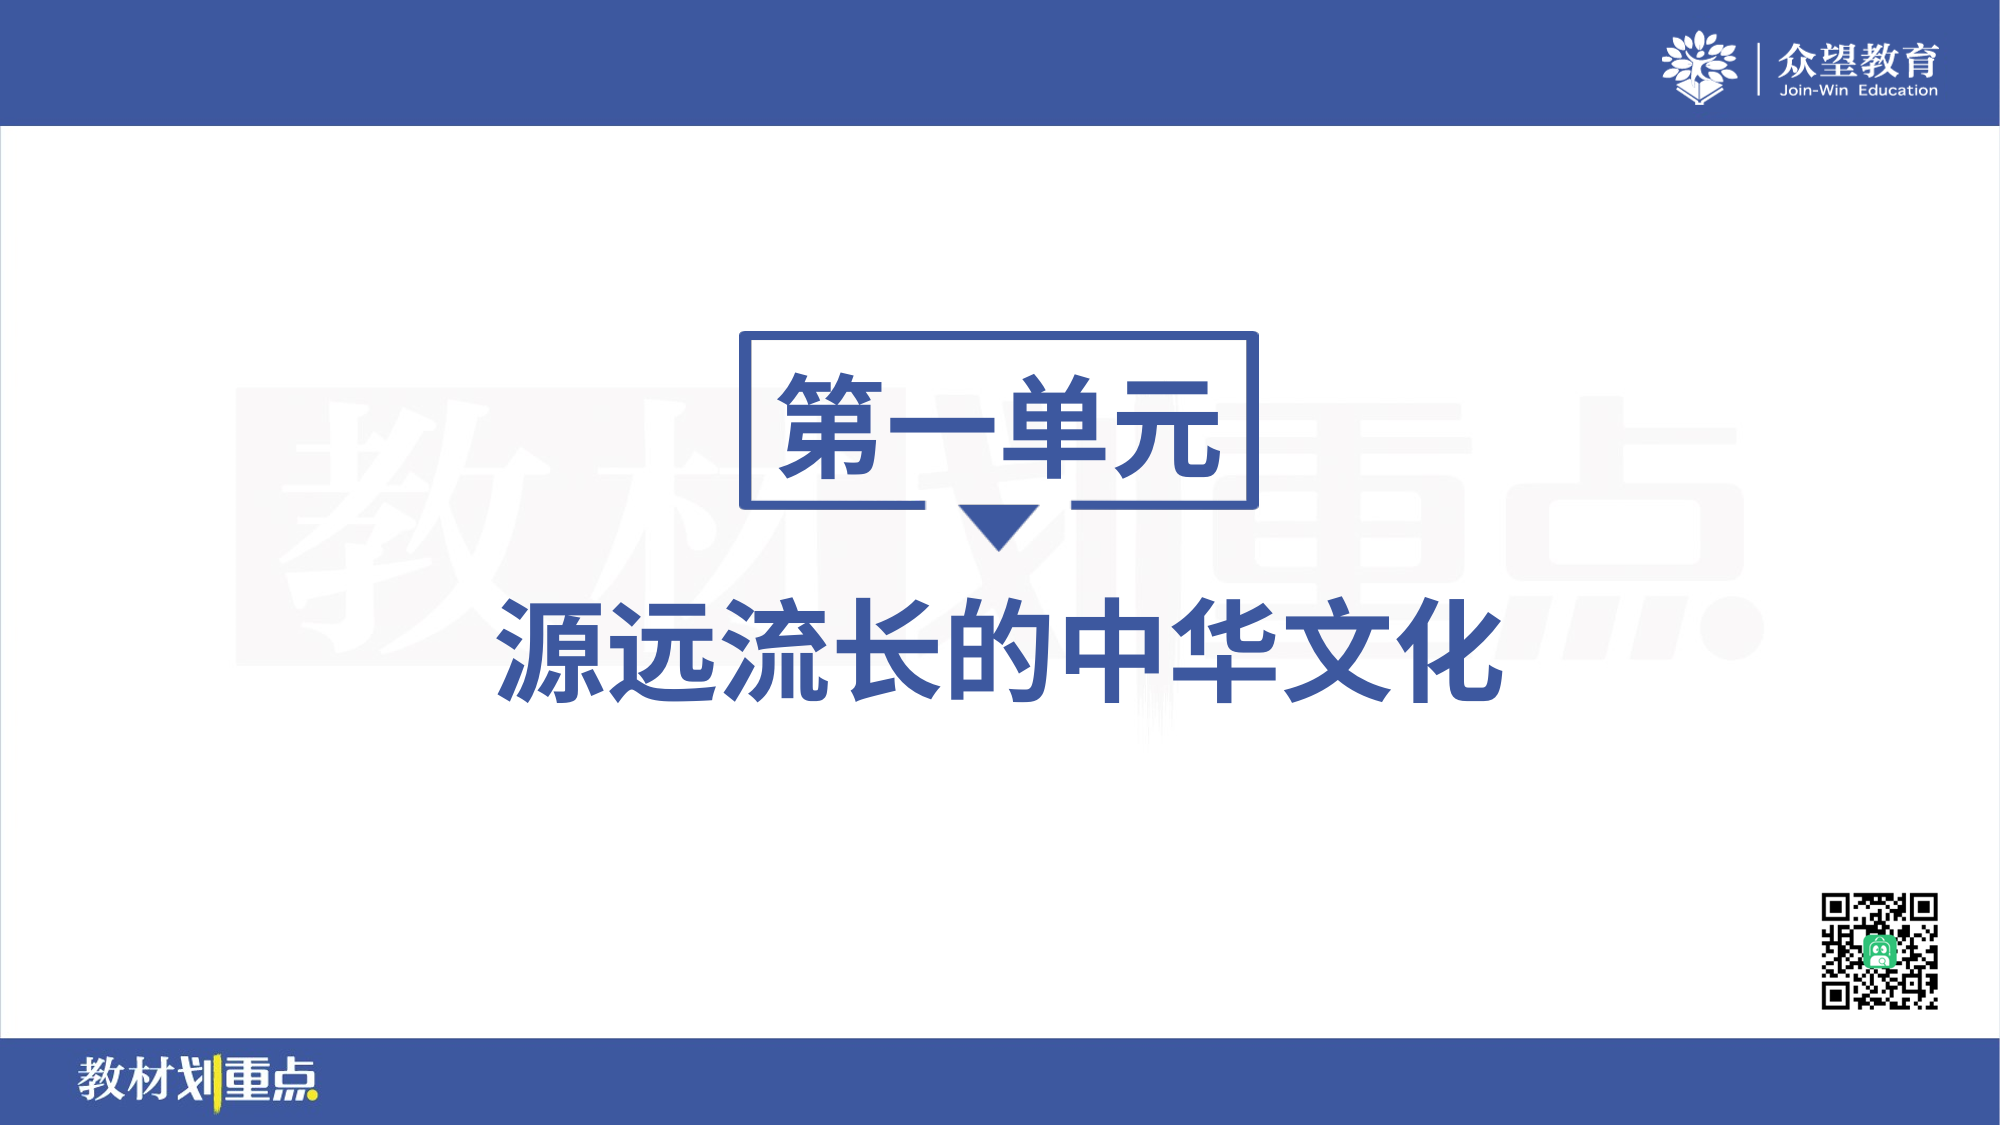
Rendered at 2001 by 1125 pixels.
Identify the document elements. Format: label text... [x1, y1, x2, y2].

picture [0, 0, 2000, 1125]
text_box 源远流长的中华文化 [199, 578, 1800, 927]
